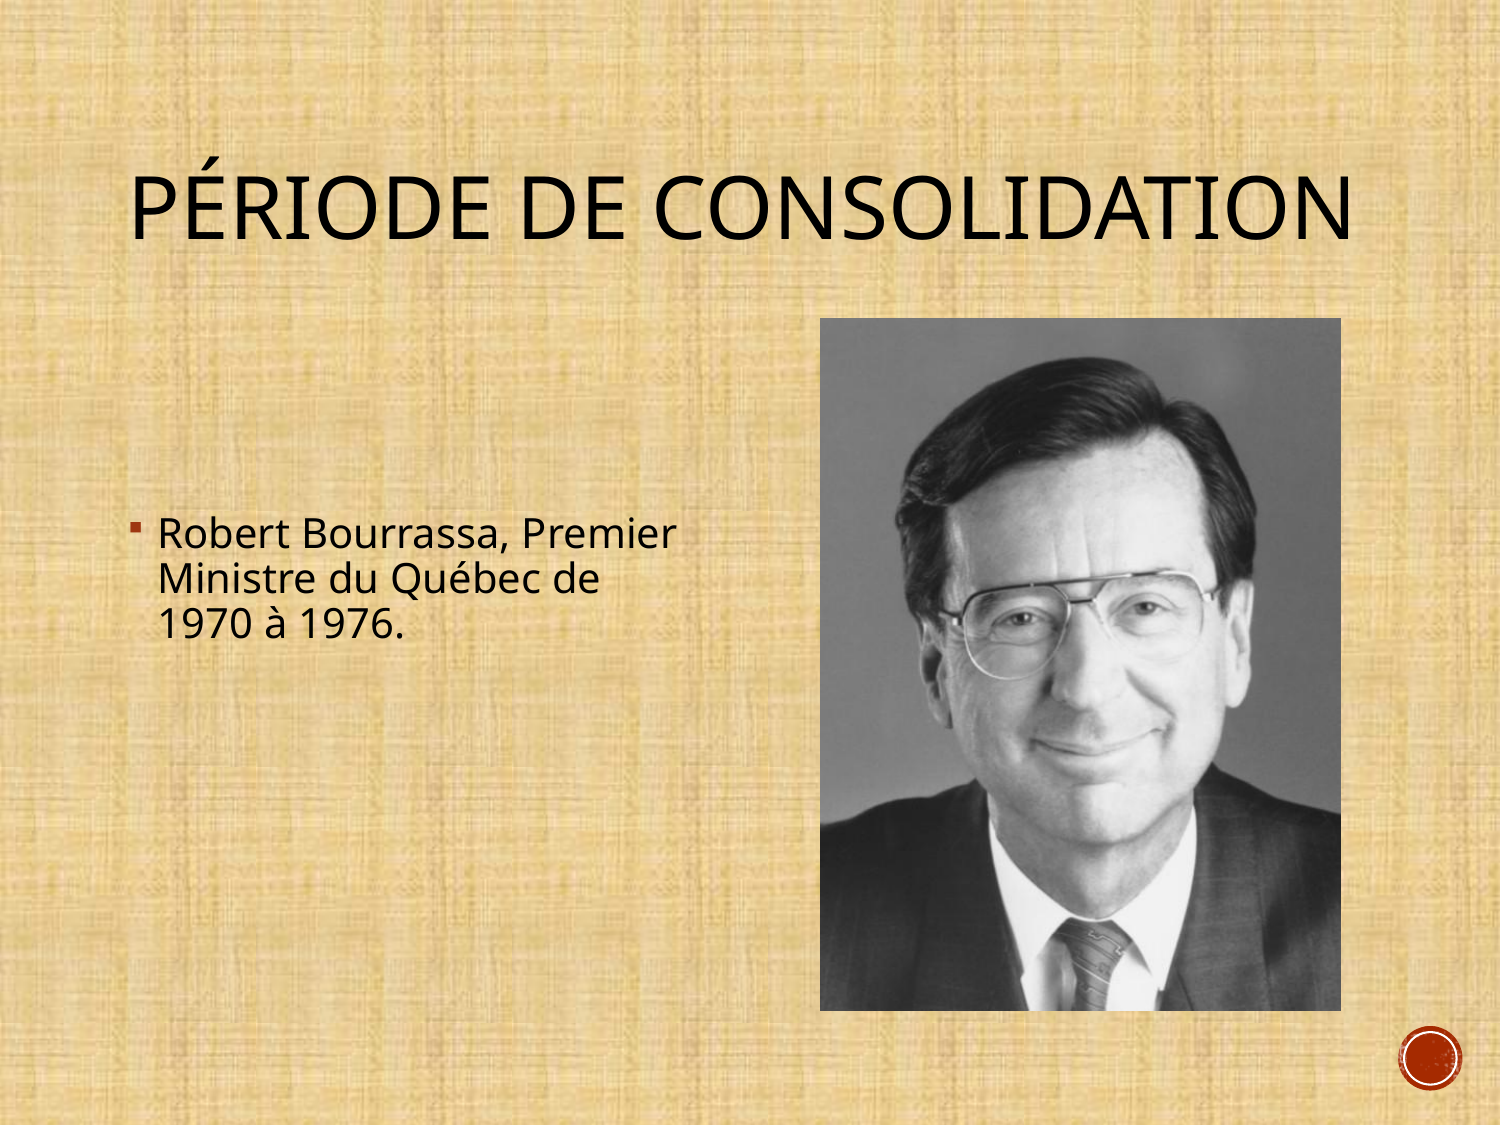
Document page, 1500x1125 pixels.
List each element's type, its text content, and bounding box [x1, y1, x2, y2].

list Robert Bourrassa, Premier Ministre du Québec de 1970 à 1976. [112, 360, 713, 1013]
title Période de consolidation [112, 79, 1388, 344]
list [824, 321, 1340, 1010]
picture [0, 0, 1500, 1125]
